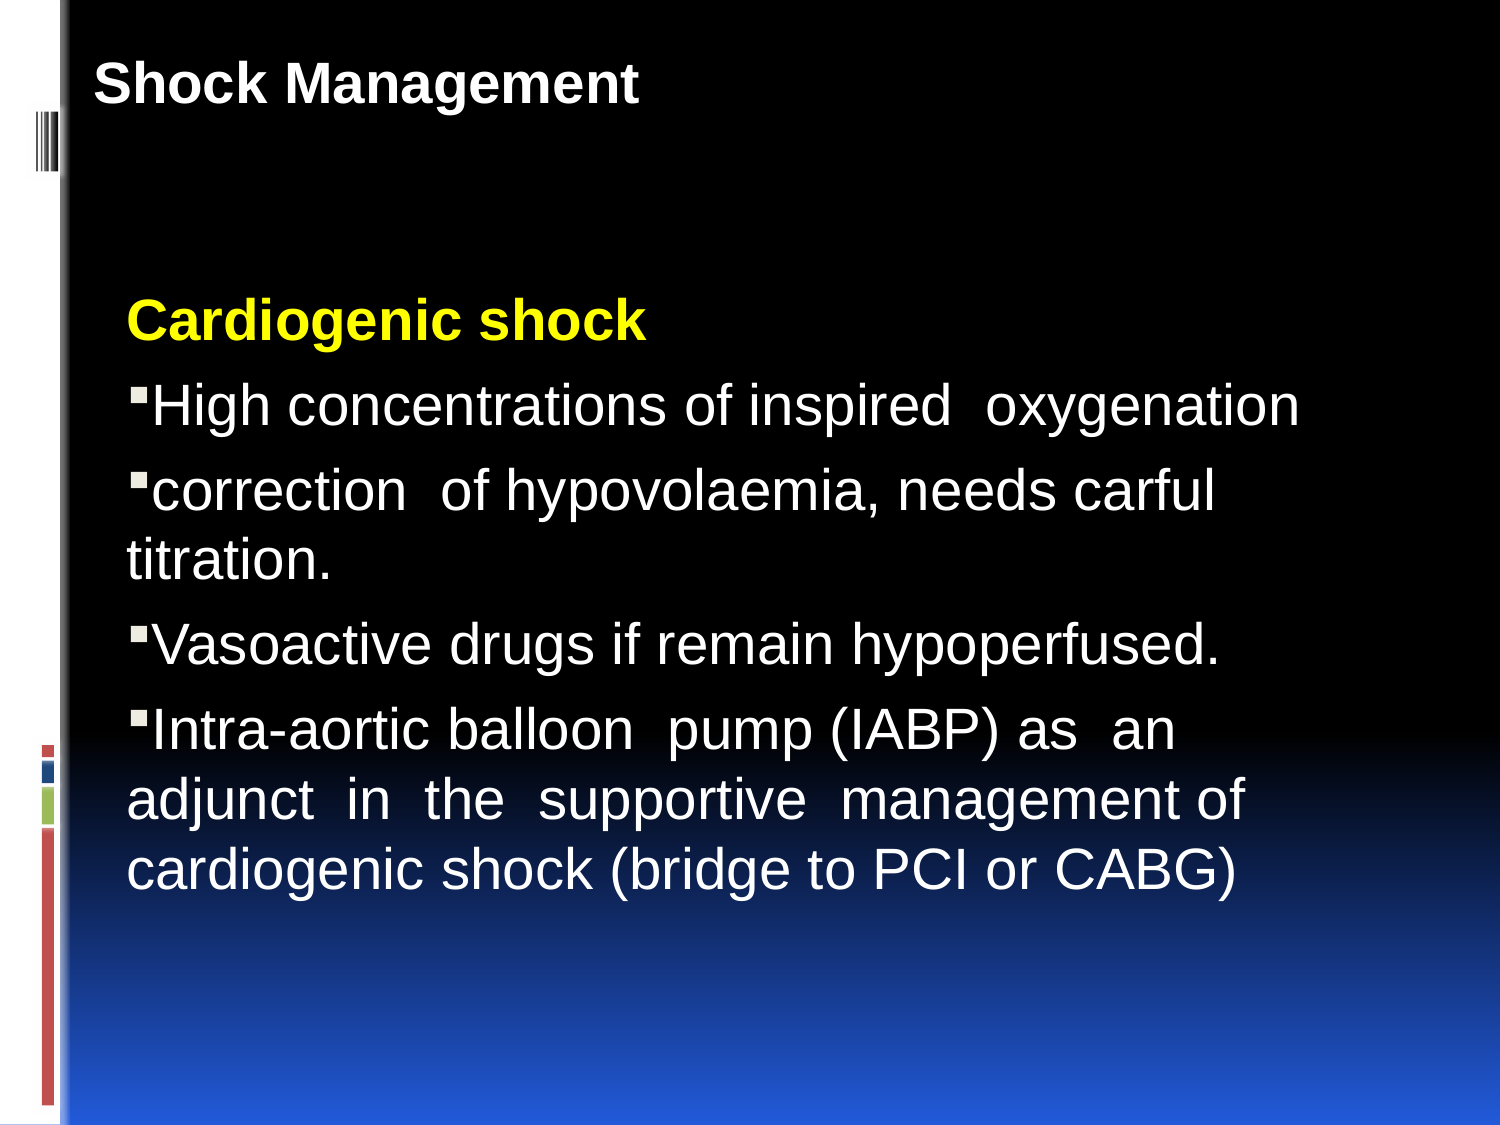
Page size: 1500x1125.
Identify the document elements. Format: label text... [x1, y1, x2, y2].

list Cardiogenic shock High concentrations of inspired oxygenation correction of hypovolaemia, needs carful titration. Vasoactive drugs if remain hypoperfused. Intra-aortic balloon pump (IABP) as an adjunct in the supportive management of cardiogenic shock (bridge to PCI or CABG) [99, 274, 1376, 1026]
text_box Shock Management [78, 37, 656, 123]
